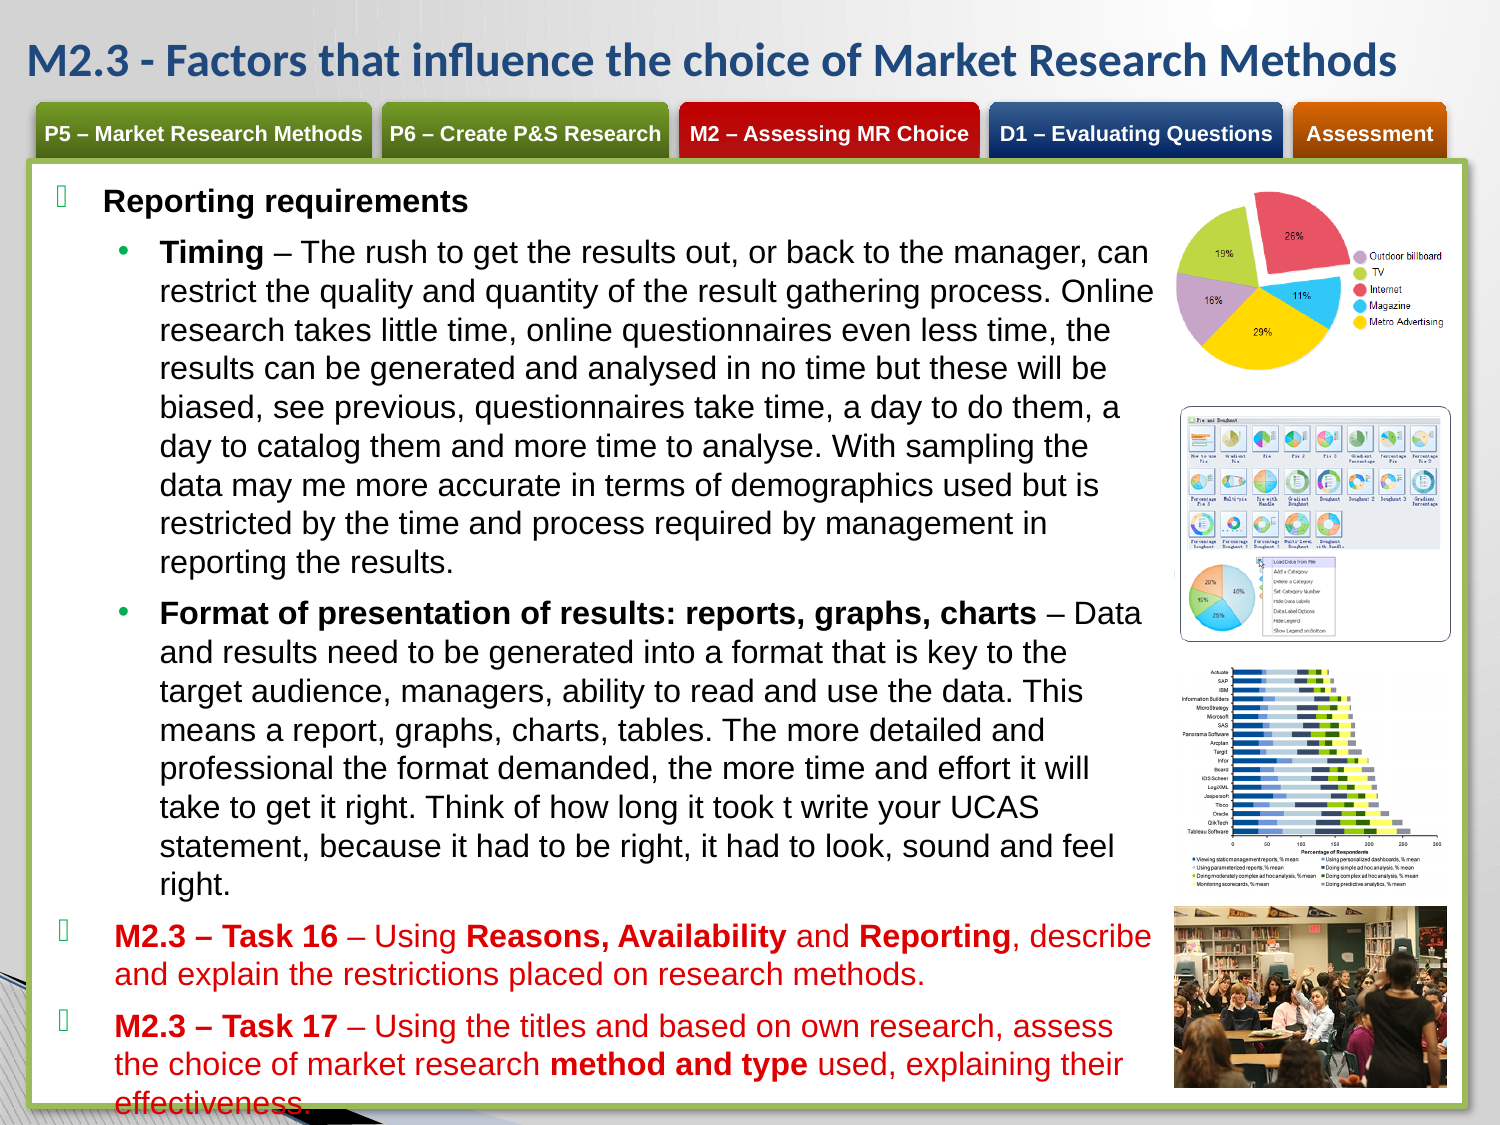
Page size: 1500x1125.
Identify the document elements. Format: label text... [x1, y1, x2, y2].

picture [1174, 403, 1453, 646]
picture [1174, 664, 1448, 892]
title M2.3 - Factors that influence the choice of Market Research Methods [11, 11, 1465, 102]
text_box Reporting requirements Timing – The rush to get the results out, or back to the manager, can restrict the quality and quantity of the result gathering process. Online research takes little time, online questionnaires even less time, the results can be generated and analysed in no time but these will be biased, see previous, questionnaires take time, a day to do them, a day to catalog them and more time to analyse. With sampling the data may me more accurate in terms of demographics used but is restricted by the time and process required by management in reporting the results. Format of presentation of results: reports, graphs, charts – Data and results need to be generated into a format that is key to the target audience, managers, ability to read and use the data. This means a report, graphs, charts, tables. The more detailed and professional the format demanded, the more time and effort it will take to get it right. Think of how long it took t write your UCAS statement, because it had to be right, it had to look, sound and feel right. M2.3 – Task 16 – Using Reasons, Availability and Reporting, describe and explain the restrictions placed on research methods. M2.3 – Task 17 – Using the titles and based on own research, assess the choice of market research method and type used, explaining their effectiveness. [41, 172, 1175, 1125]
picture [1174, 906, 1447, 1088]
picture [1174, 177, 1448, 385]
